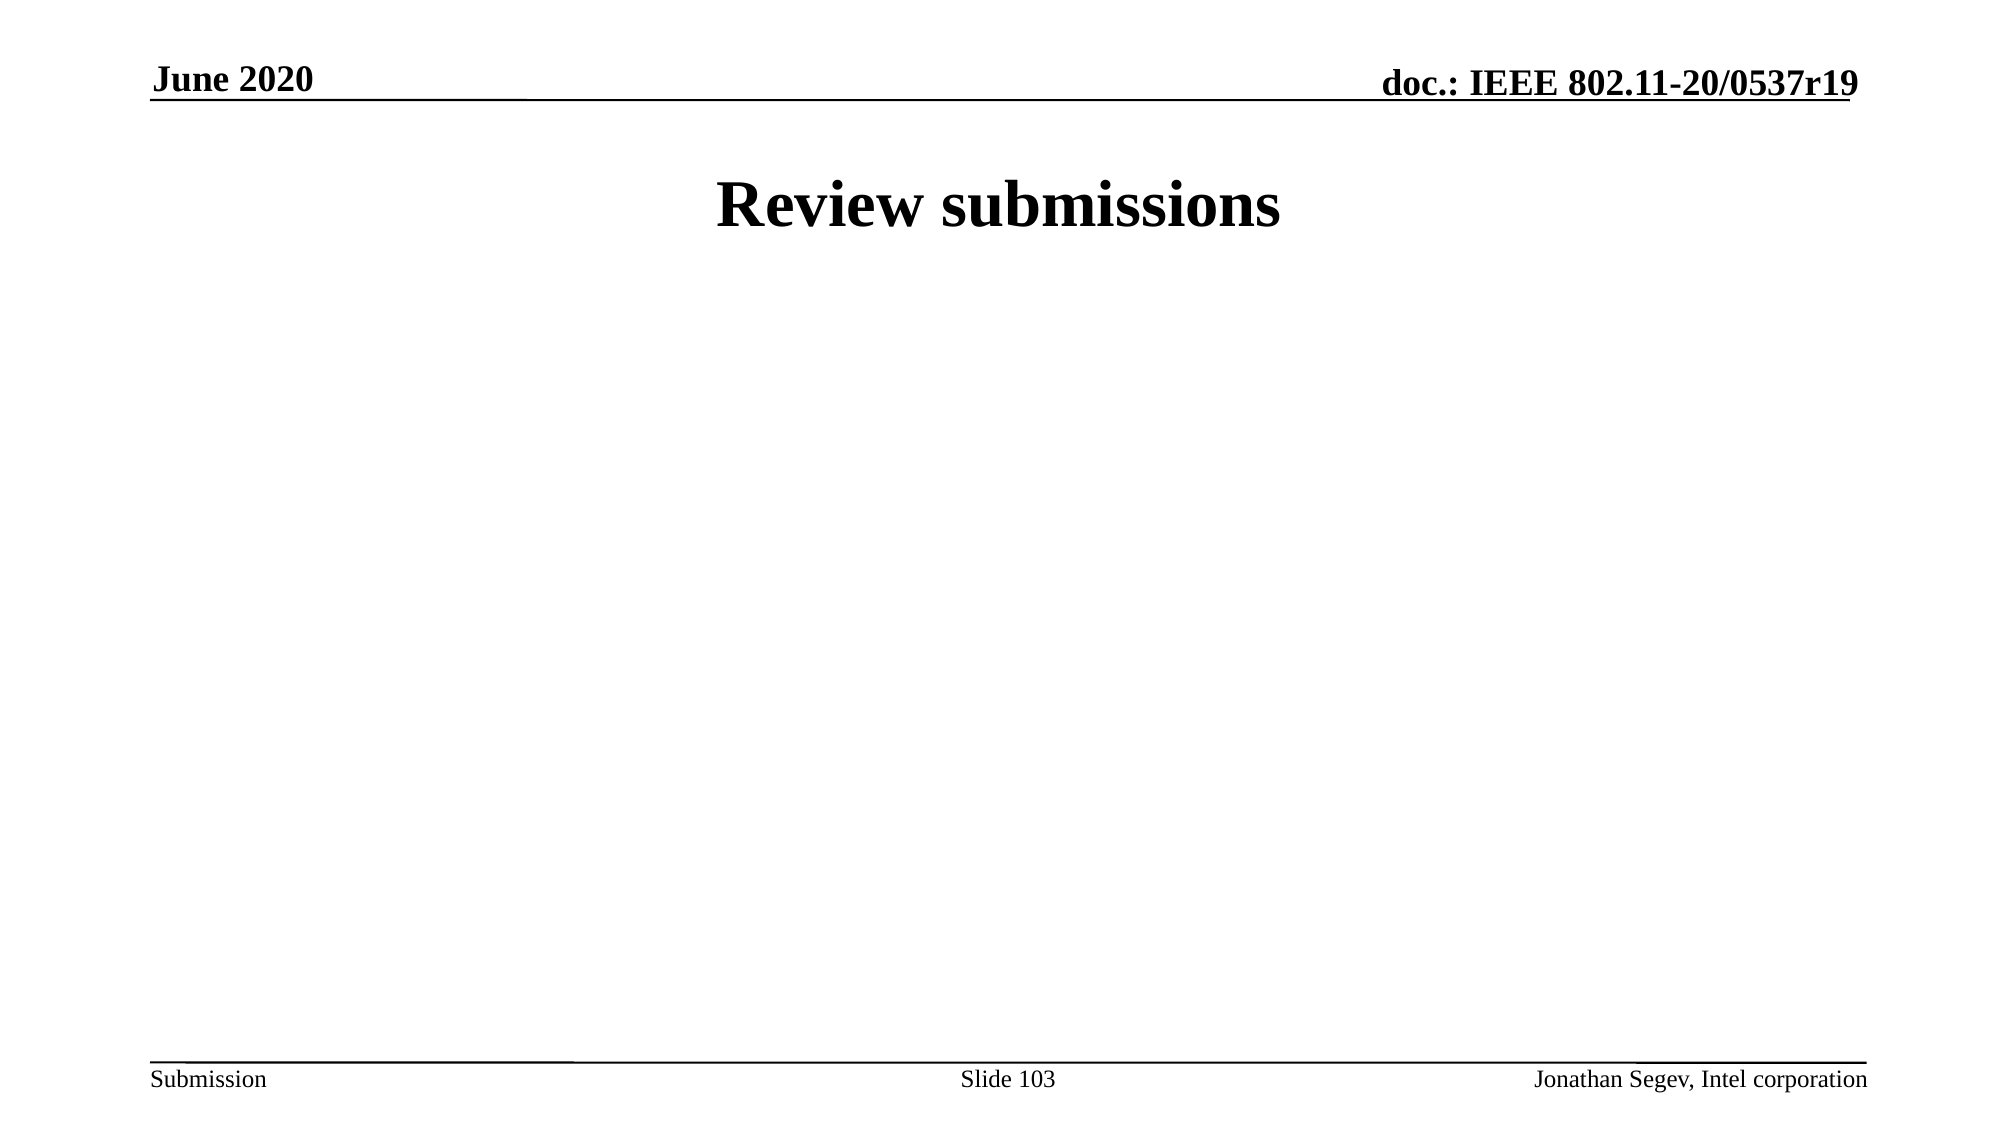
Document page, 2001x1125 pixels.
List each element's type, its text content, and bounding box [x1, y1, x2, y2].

footer Jonathan Segev, Intel corporation [1171, 1061, 1869, 1093]
title Review submissions [149, 112, 1850, 288]
slide_number Slide 103 [950, 1061, 1067, 1123]
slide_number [152, 54, 563, 100]
